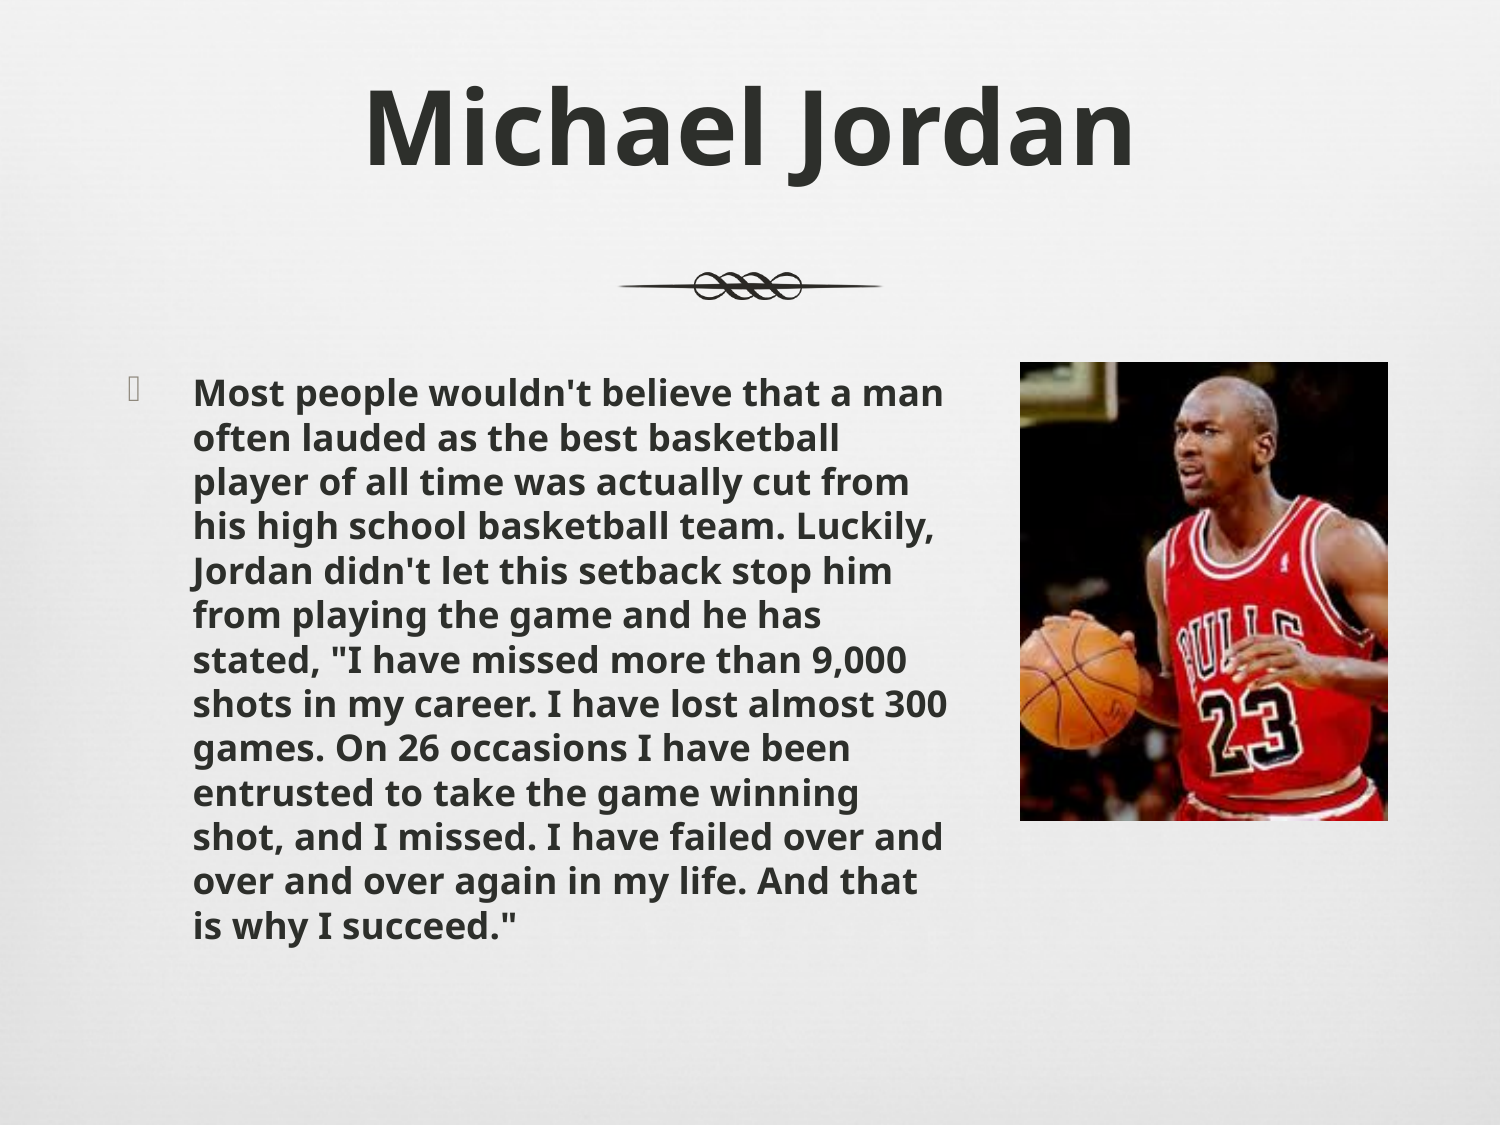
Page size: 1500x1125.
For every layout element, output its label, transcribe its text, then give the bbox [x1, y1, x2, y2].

picture [1020, 361, 1388, 822]
picture [615, 272, 885, 300]
list Most people wouldn't believe that a man often lauded as the best basketball player of all time was actually cut from his high school basketball team. Luckily, Jordan didn't let this setback stop him from playing the game and he has stated, "I have missed more than 9,000 shots in my career. I have lost almost 300 games. On 26 occasions I have been entrusted to take the game winning shot, and I missed. I have failed over and over and over again in my life. And that is why I succeed." [112, 362, 970, 963]
title Michael Jordan [112, 11, 1388, 236]
